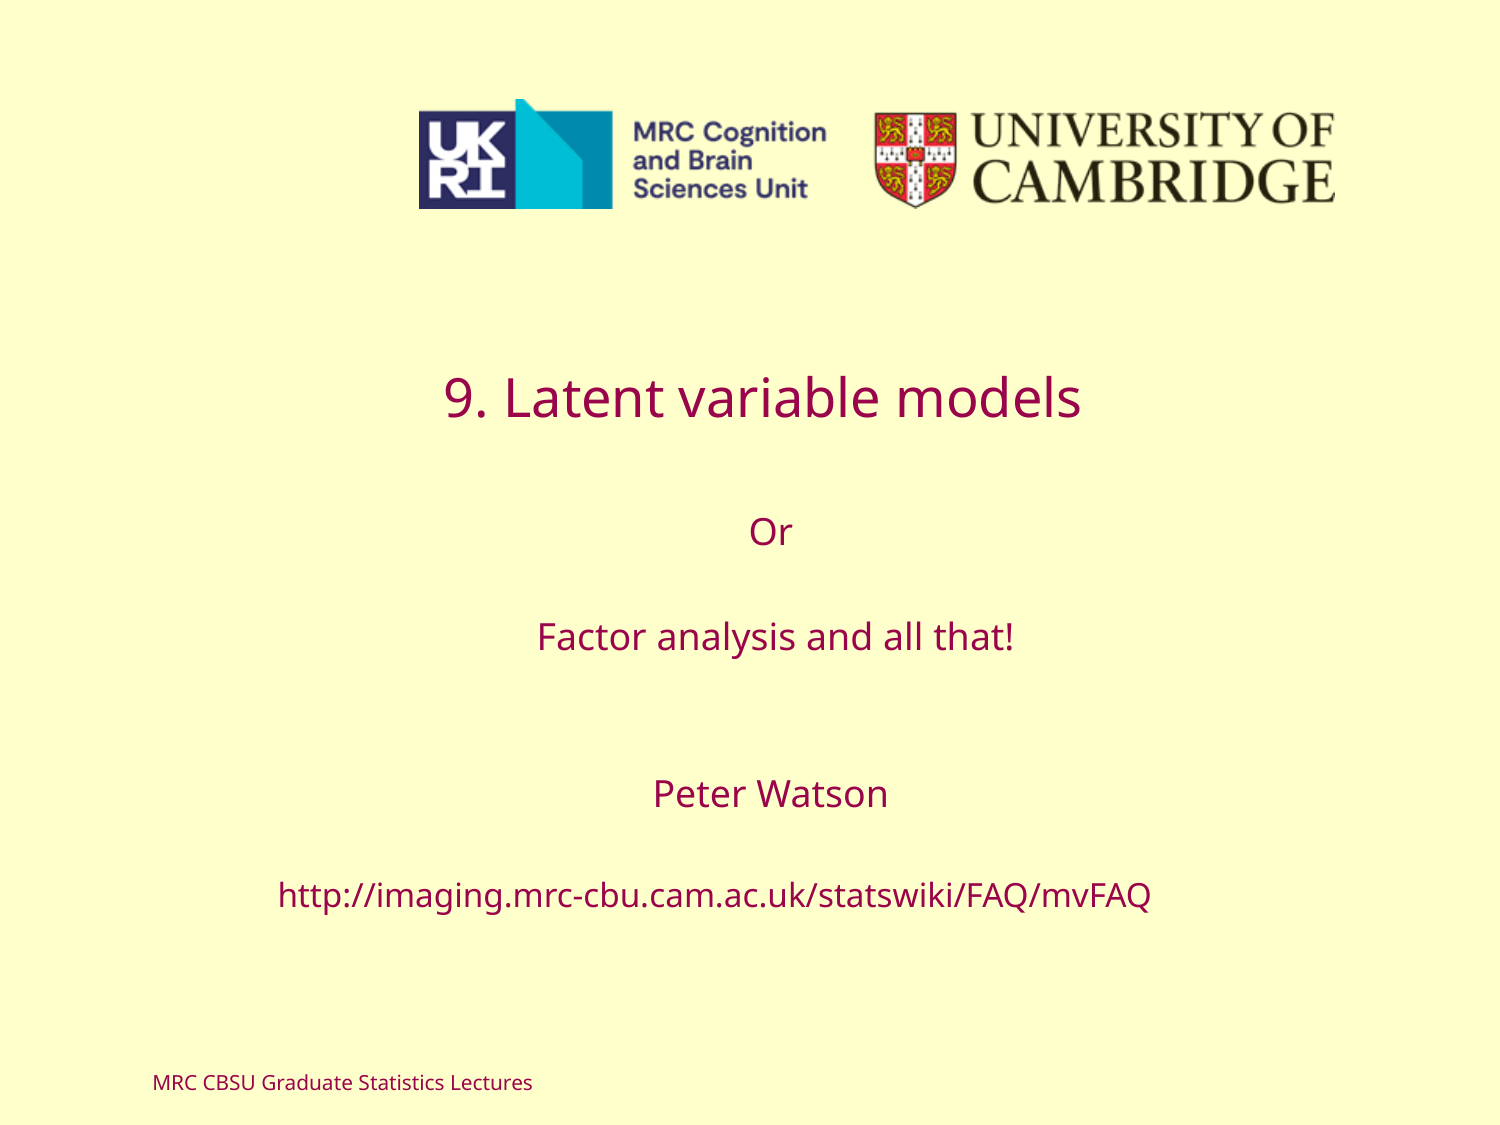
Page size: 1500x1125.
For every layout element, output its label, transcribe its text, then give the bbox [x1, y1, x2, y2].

footer MRC CBSU Graduate Statistics Lectures [137, 1062, 988, 1101]
picture [419, 99, 1335, 209]
subtitle Or Factor analysis and all that! Peter Watson http://imaging.mrc-cbu.cam.ac.uk/statswiki/FAQ/mvFAQ [262, 500, 1280, 553]
title 9. Latent variable models [262, 312, 1279, 488]
